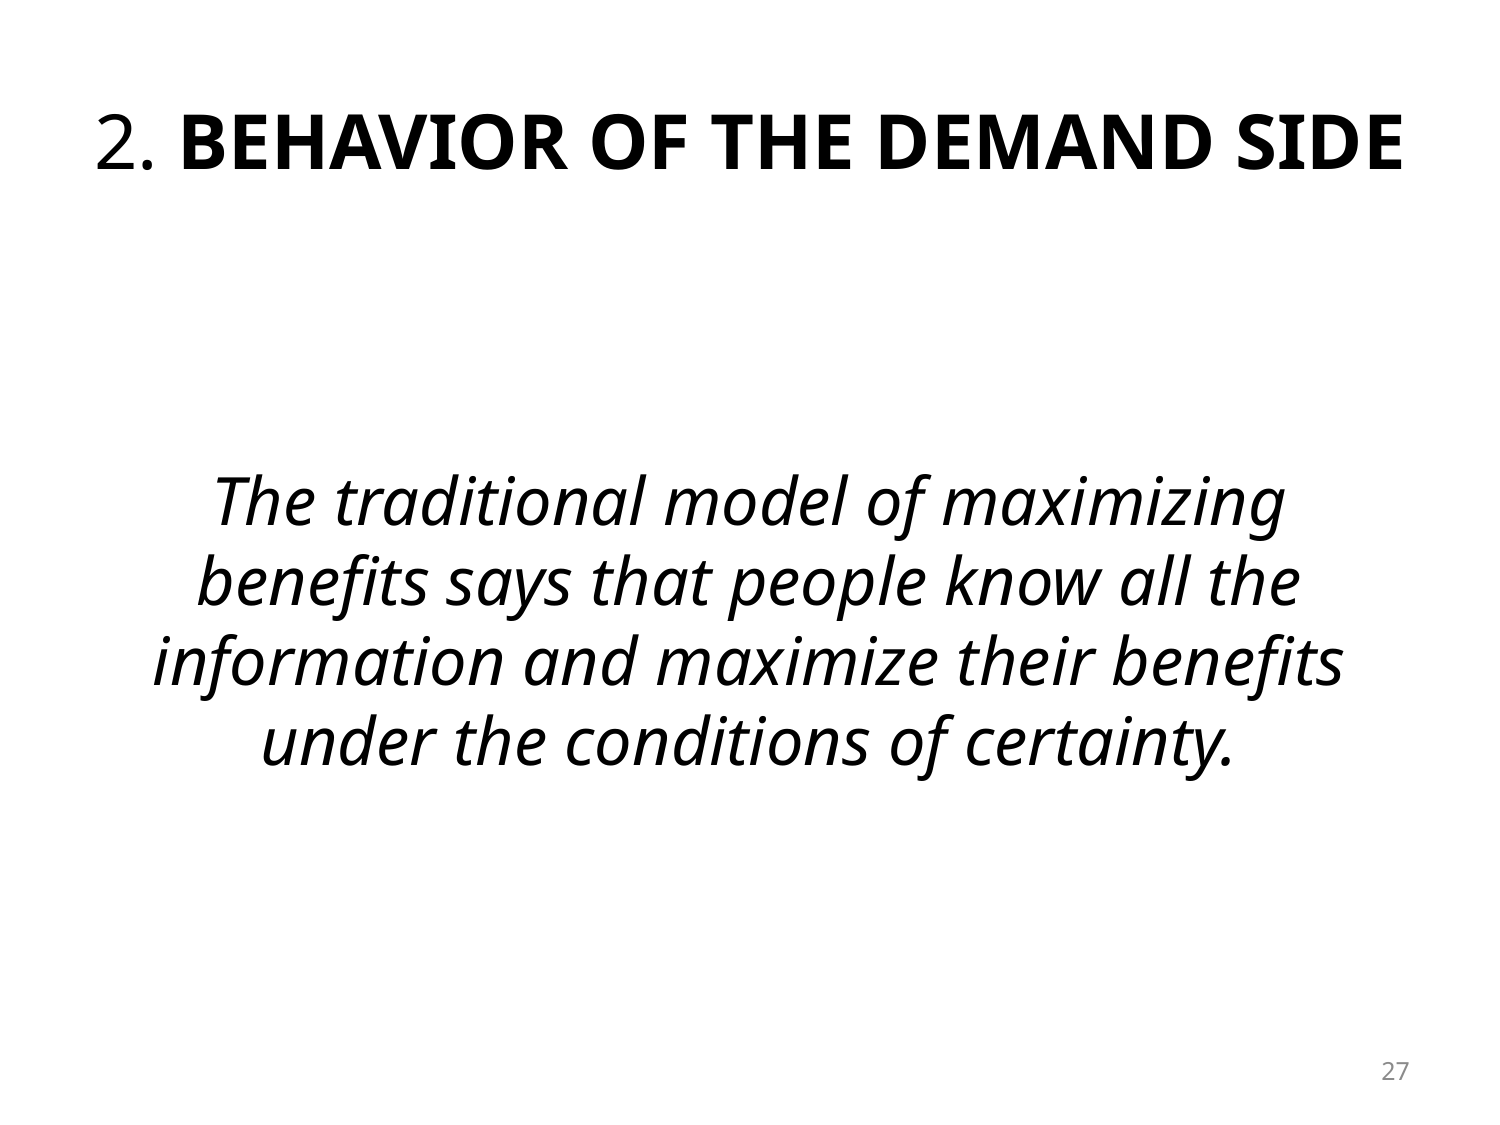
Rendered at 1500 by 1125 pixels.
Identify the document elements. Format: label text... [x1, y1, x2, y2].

list The traditional model of maximizing benefits says that people know all the information and maximize their benefits under the conditions of certainty. [75, 232, 1425, 1005]
title 2. behavior of the demand side [75, 45, 1425, 232]
slide_number 27 [1074, 1042, 1425, 1103]
